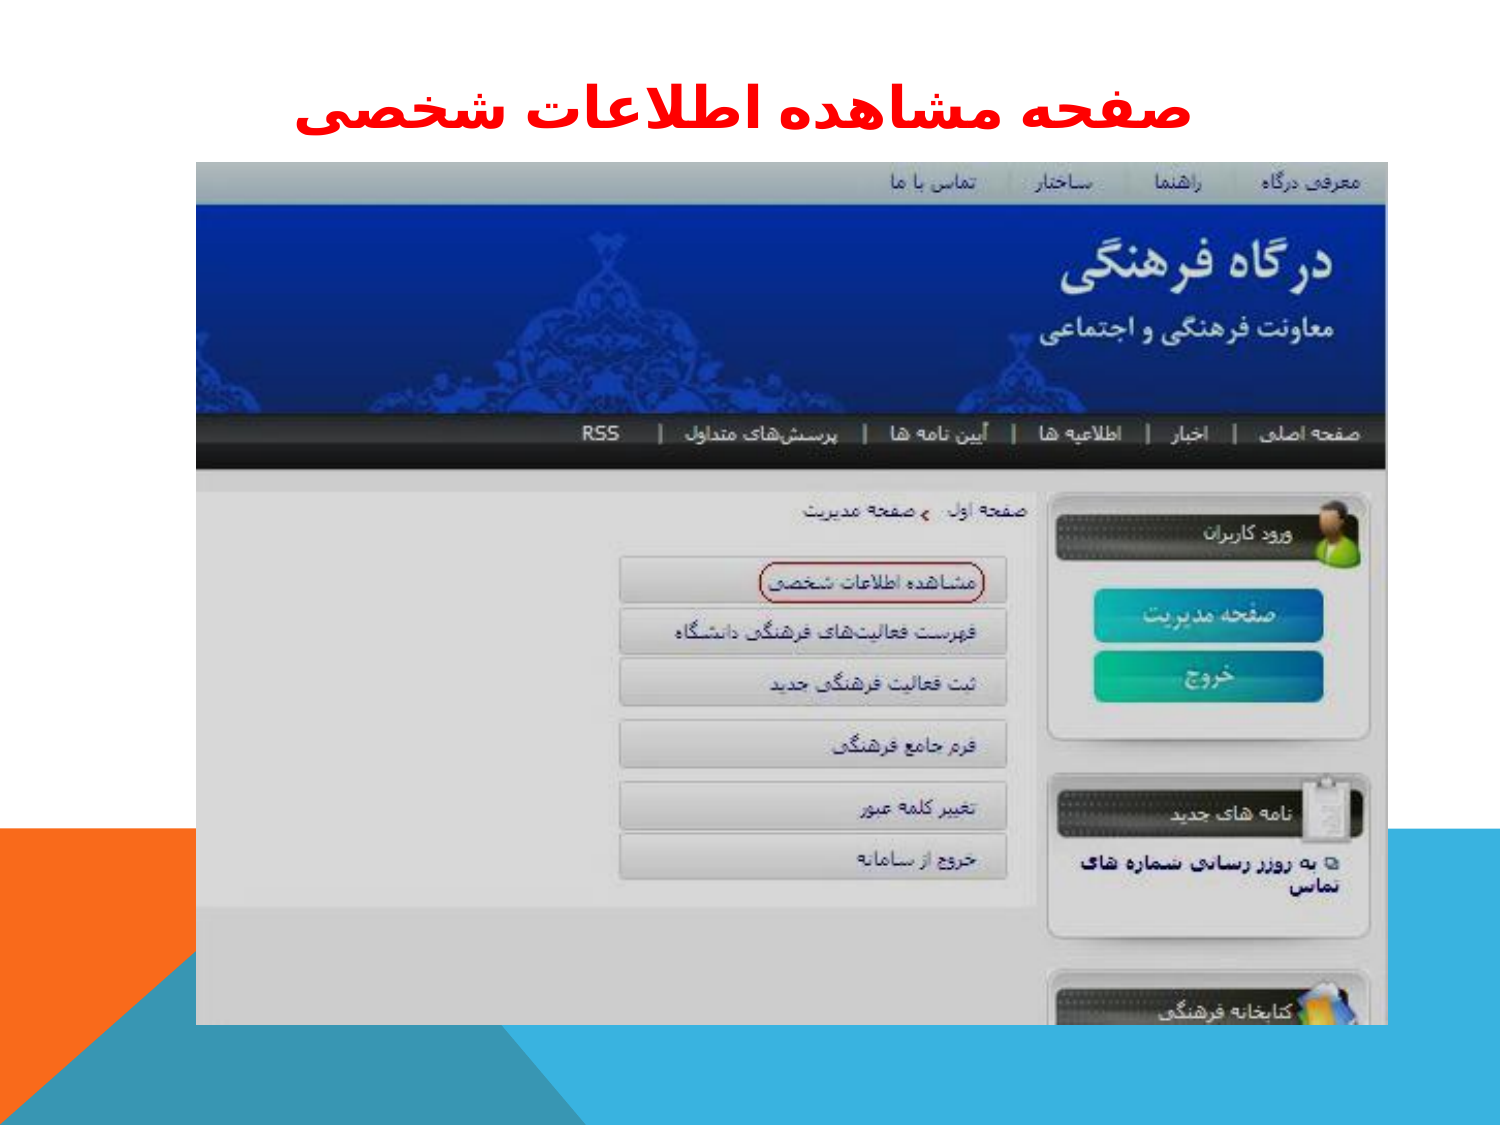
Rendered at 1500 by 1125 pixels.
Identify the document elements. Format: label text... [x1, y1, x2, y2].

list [196, 162, 1388, 1026]
title صفحه مشاهده اطلاعات شخصی [135, 60, 1369, 150]
